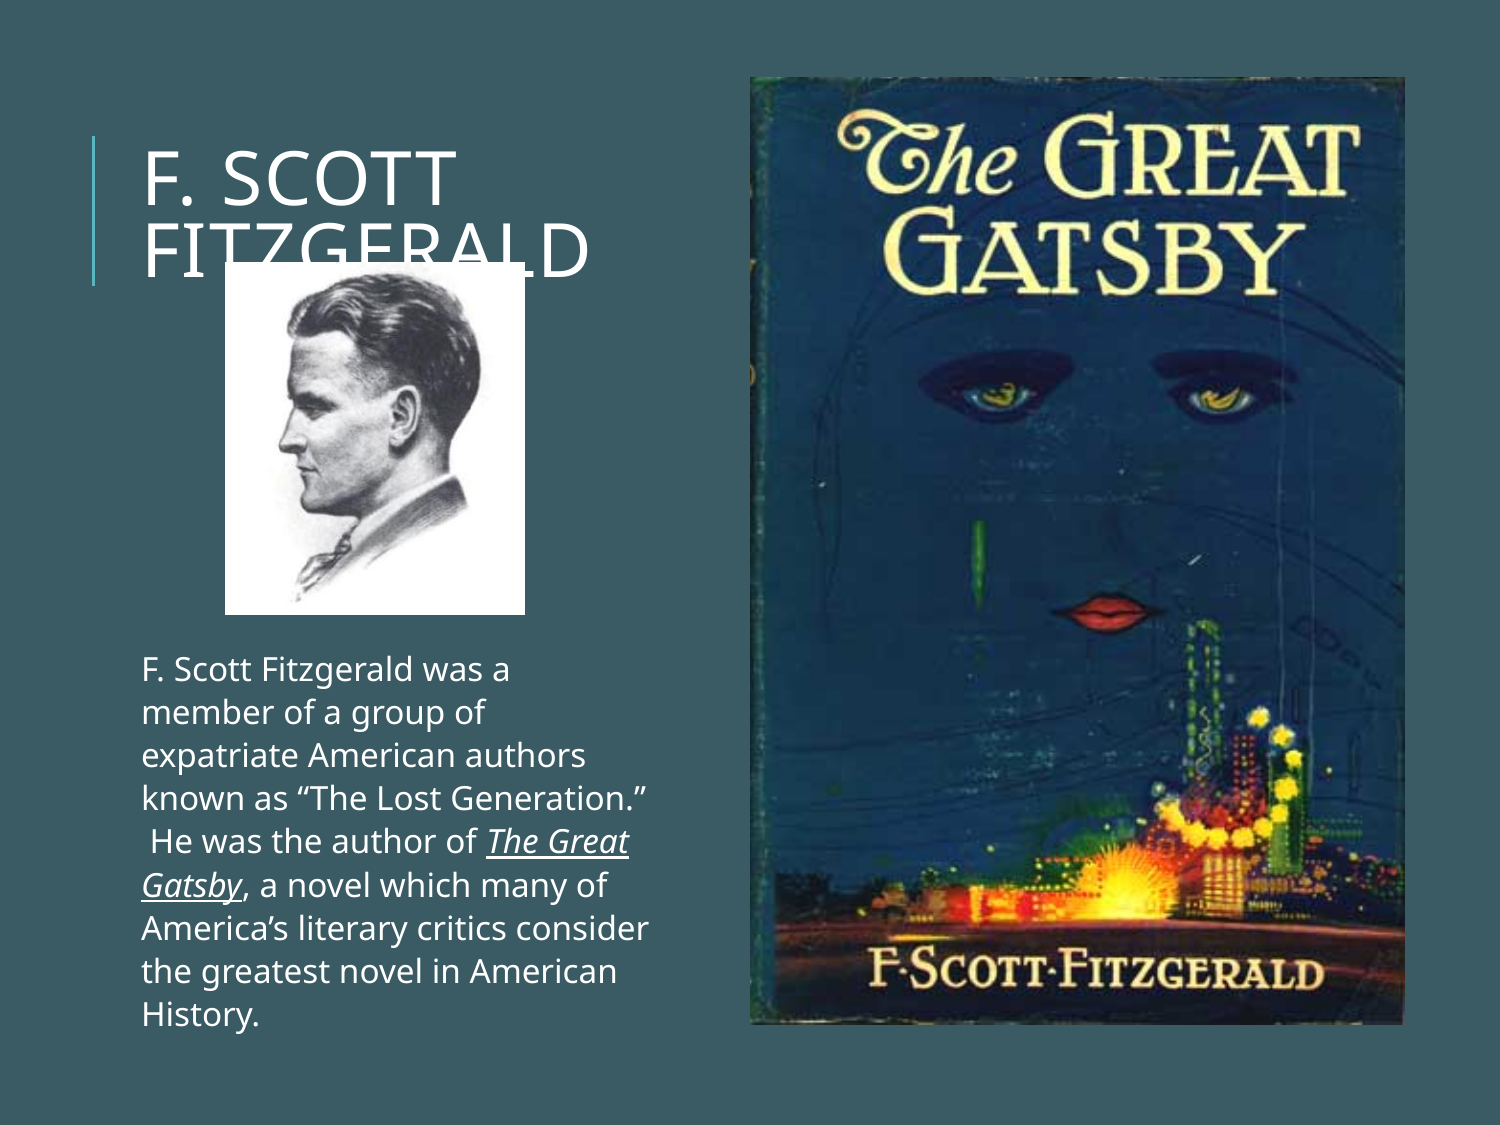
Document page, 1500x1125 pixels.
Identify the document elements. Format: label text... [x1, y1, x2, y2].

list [749, 77, 1405, 1026]
picture [224, 262, 526, 615]
title F. SCOTT FITZGERALD [126, 77, 666, 363]
list F. Scott Fitzgerald was a member of a group of expatriate American authors known as “The Lost Generation.” He was the author of The Great Gatsby, a novel which many of America’s literary critics consider the greatest novel in American History. [126, 637, 666, 988]
